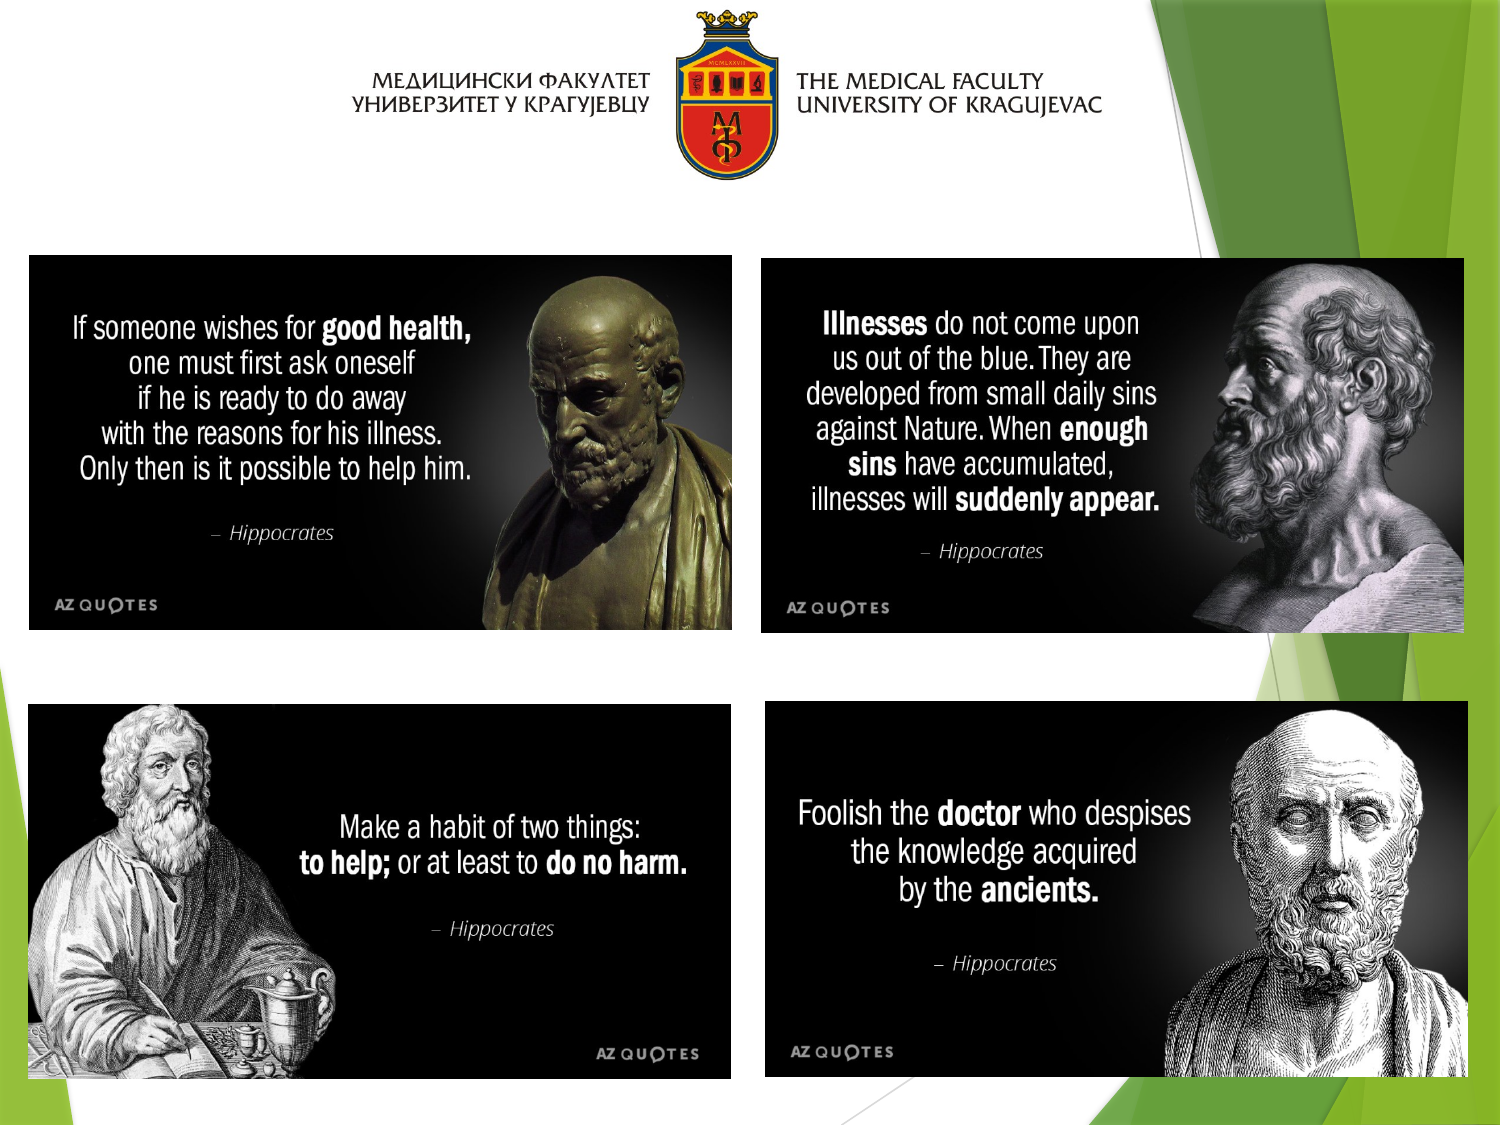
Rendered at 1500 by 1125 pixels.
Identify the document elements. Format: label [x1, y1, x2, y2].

picture [761, 257, 1465, 633]
picture [328, 0, 1125, 191]
picture [28, 254, 732, 631]
picture [28, 703, 732, 1080]
picture [765, 701, 1469, 1077]
